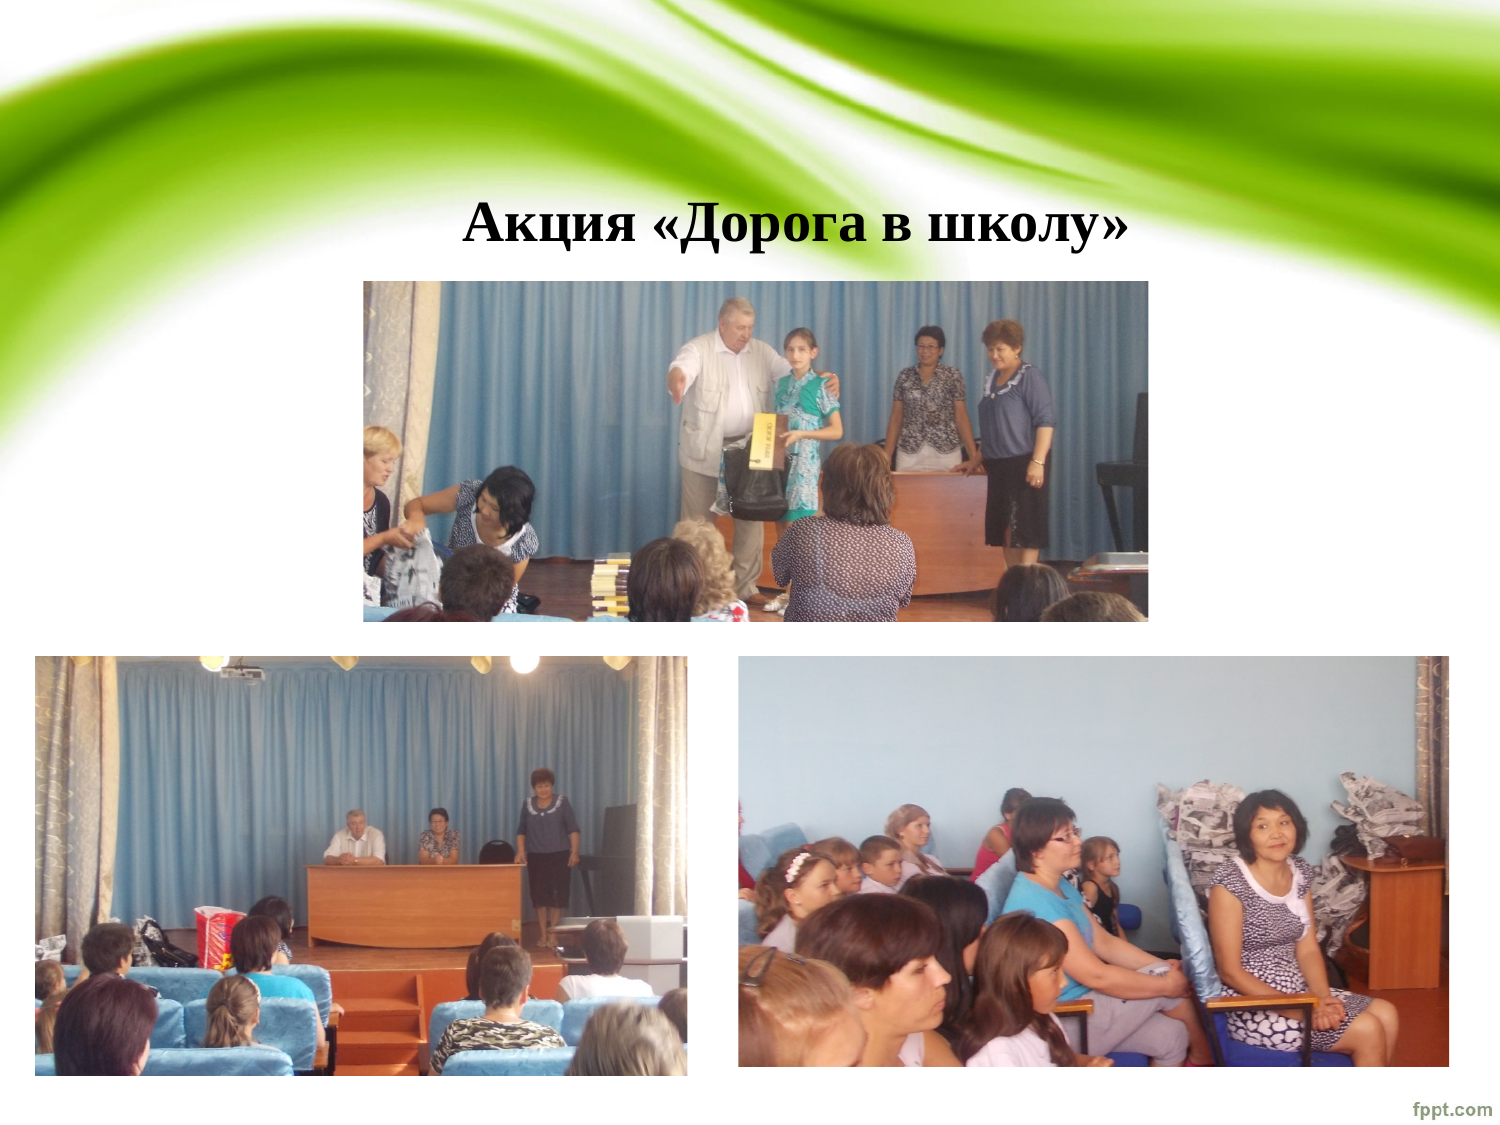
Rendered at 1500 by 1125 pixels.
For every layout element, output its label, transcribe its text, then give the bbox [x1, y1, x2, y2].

text_box Акция «Дорога в школу» [339, 175, 1254, 261]
picture [0, 0, 1500, 1125]
